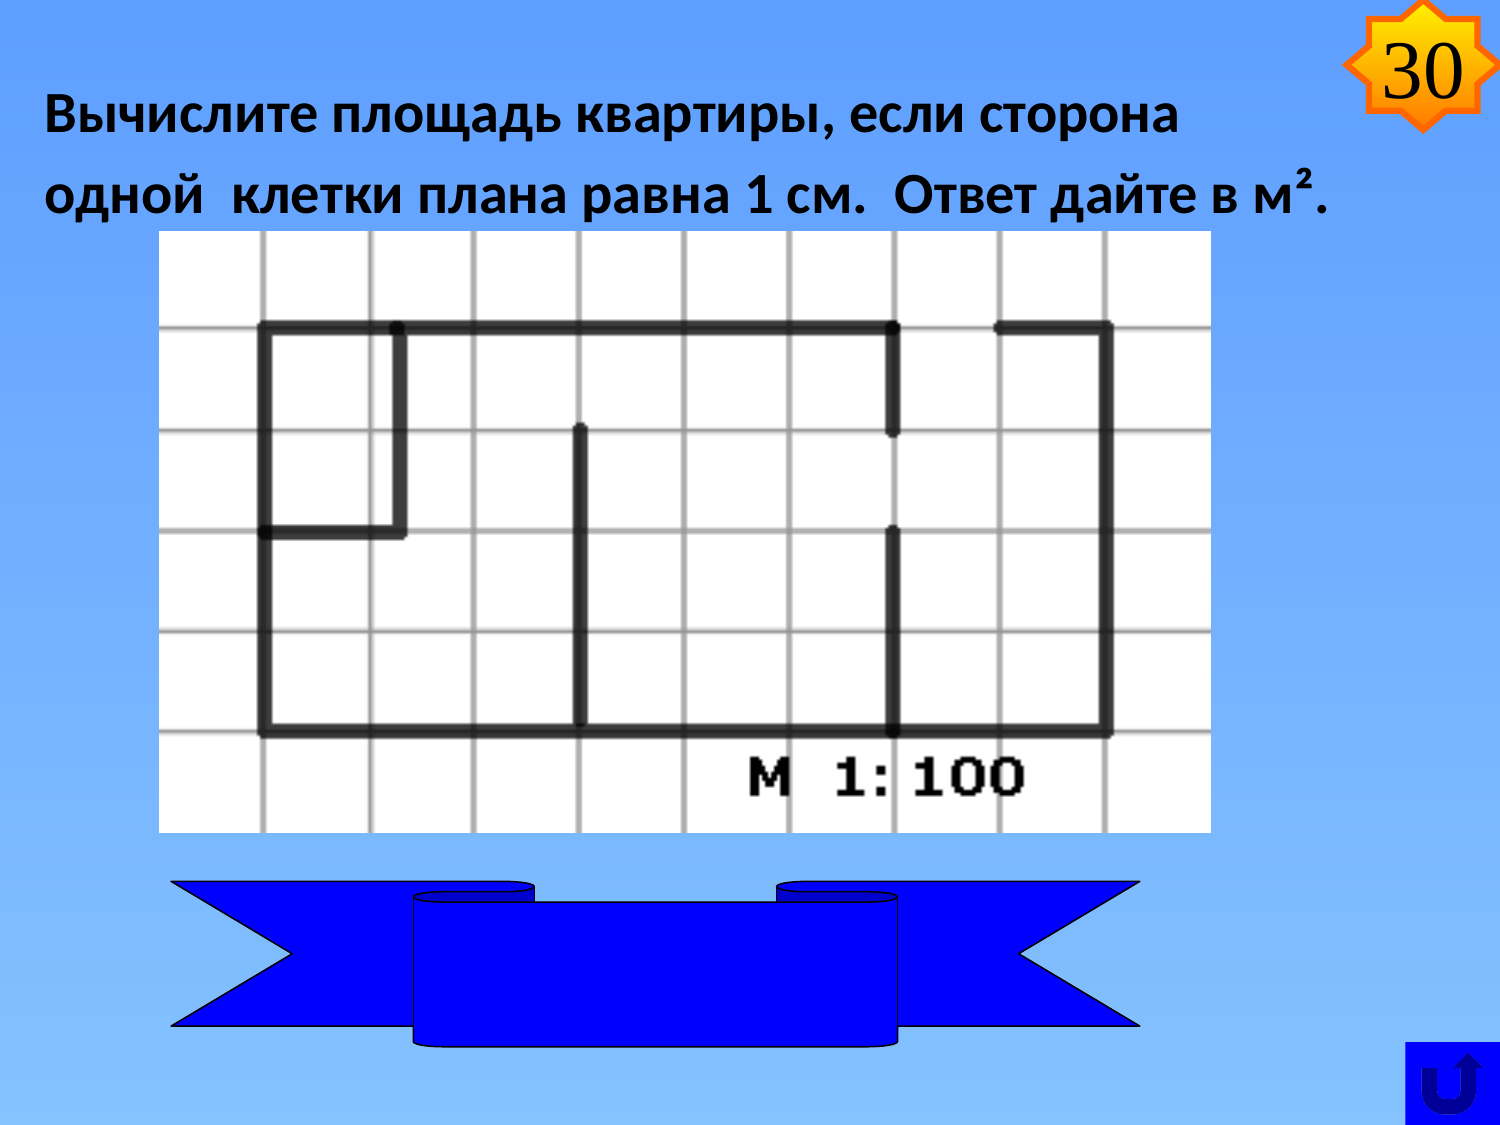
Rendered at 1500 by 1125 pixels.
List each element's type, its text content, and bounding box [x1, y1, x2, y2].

list Вычислите площадь квартиры, если сторона одной клетки плана равна 1 см. Ответ дайте в м². [29, 66, 1377, 681]
text_box [171, 881, 1140, 1047]
picture [159, 231, 1211, 833]
text_box [1405, 1042, 1500, 1125]
text_box 30 [1346, 0, 1500, 130]
